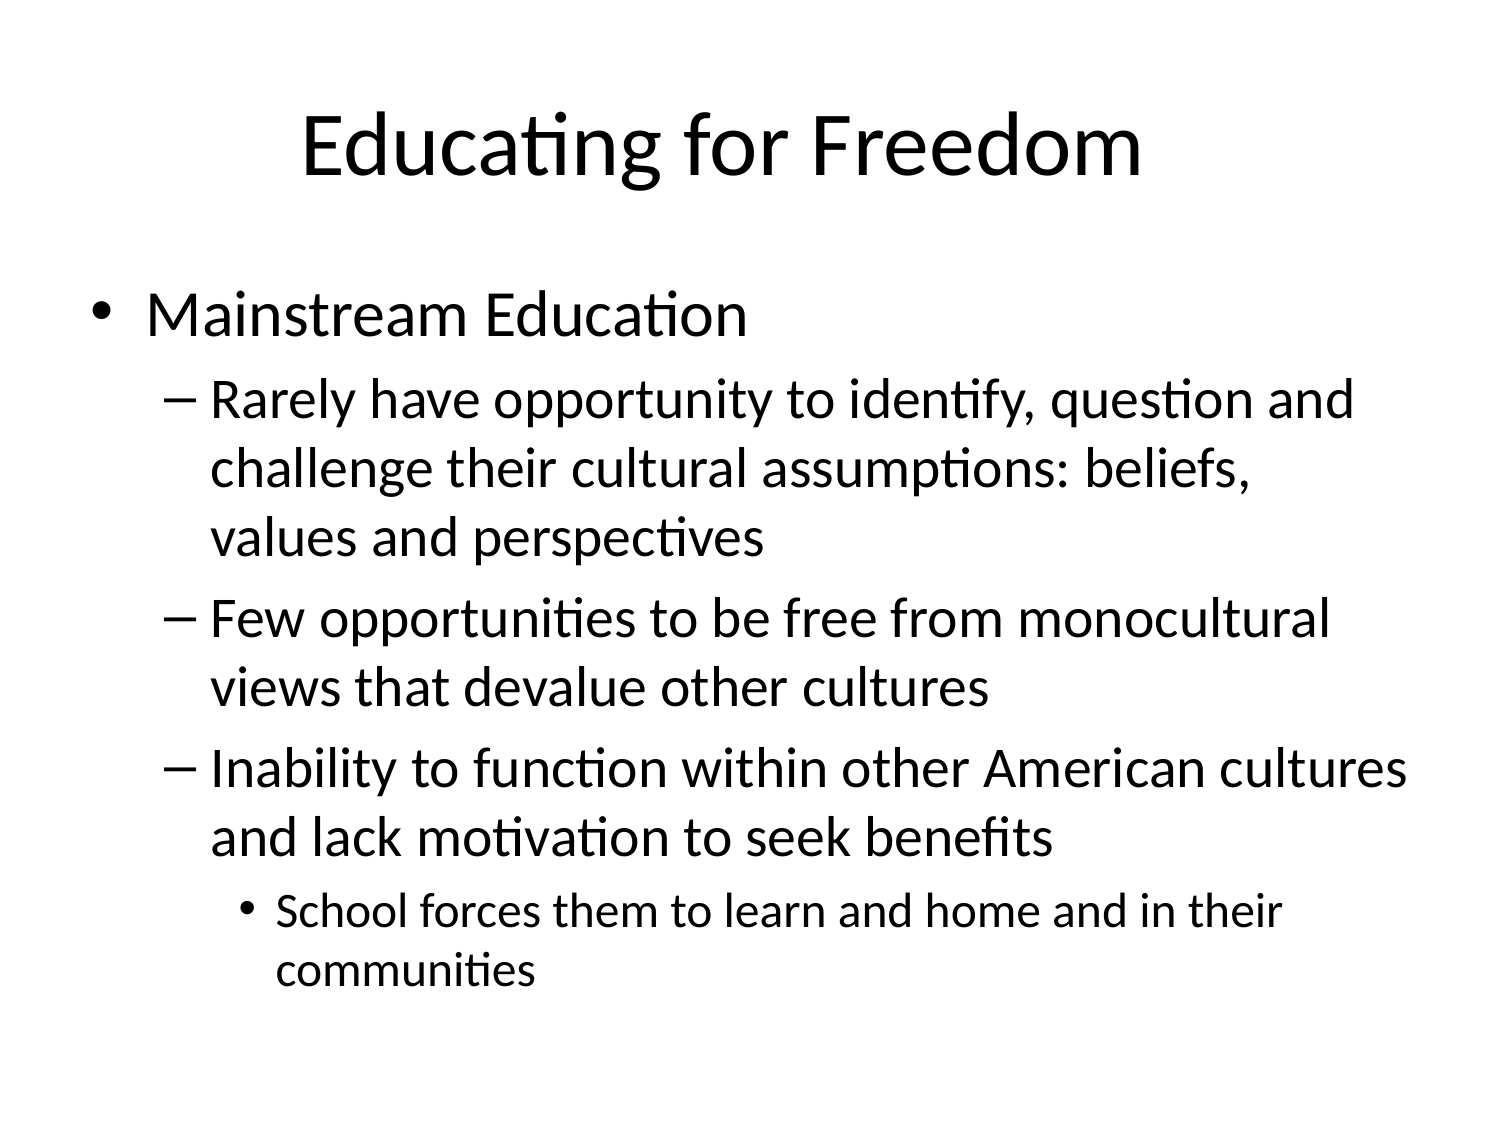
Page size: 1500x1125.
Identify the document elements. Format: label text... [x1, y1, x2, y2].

title Educating for Freedom [75, 45, 1425, 233]
list Mainstream Education Rarely have opportunity to identify, question and challenge their cultural assumptions: beliefs, values and perspectives Few opportunities to be free from monocultural views that devalue other cultures Inability to function within other American cultures and lack motivation to seek benefits School forces them to learn and home and in their communities [75, 262, 1425, 1005]
